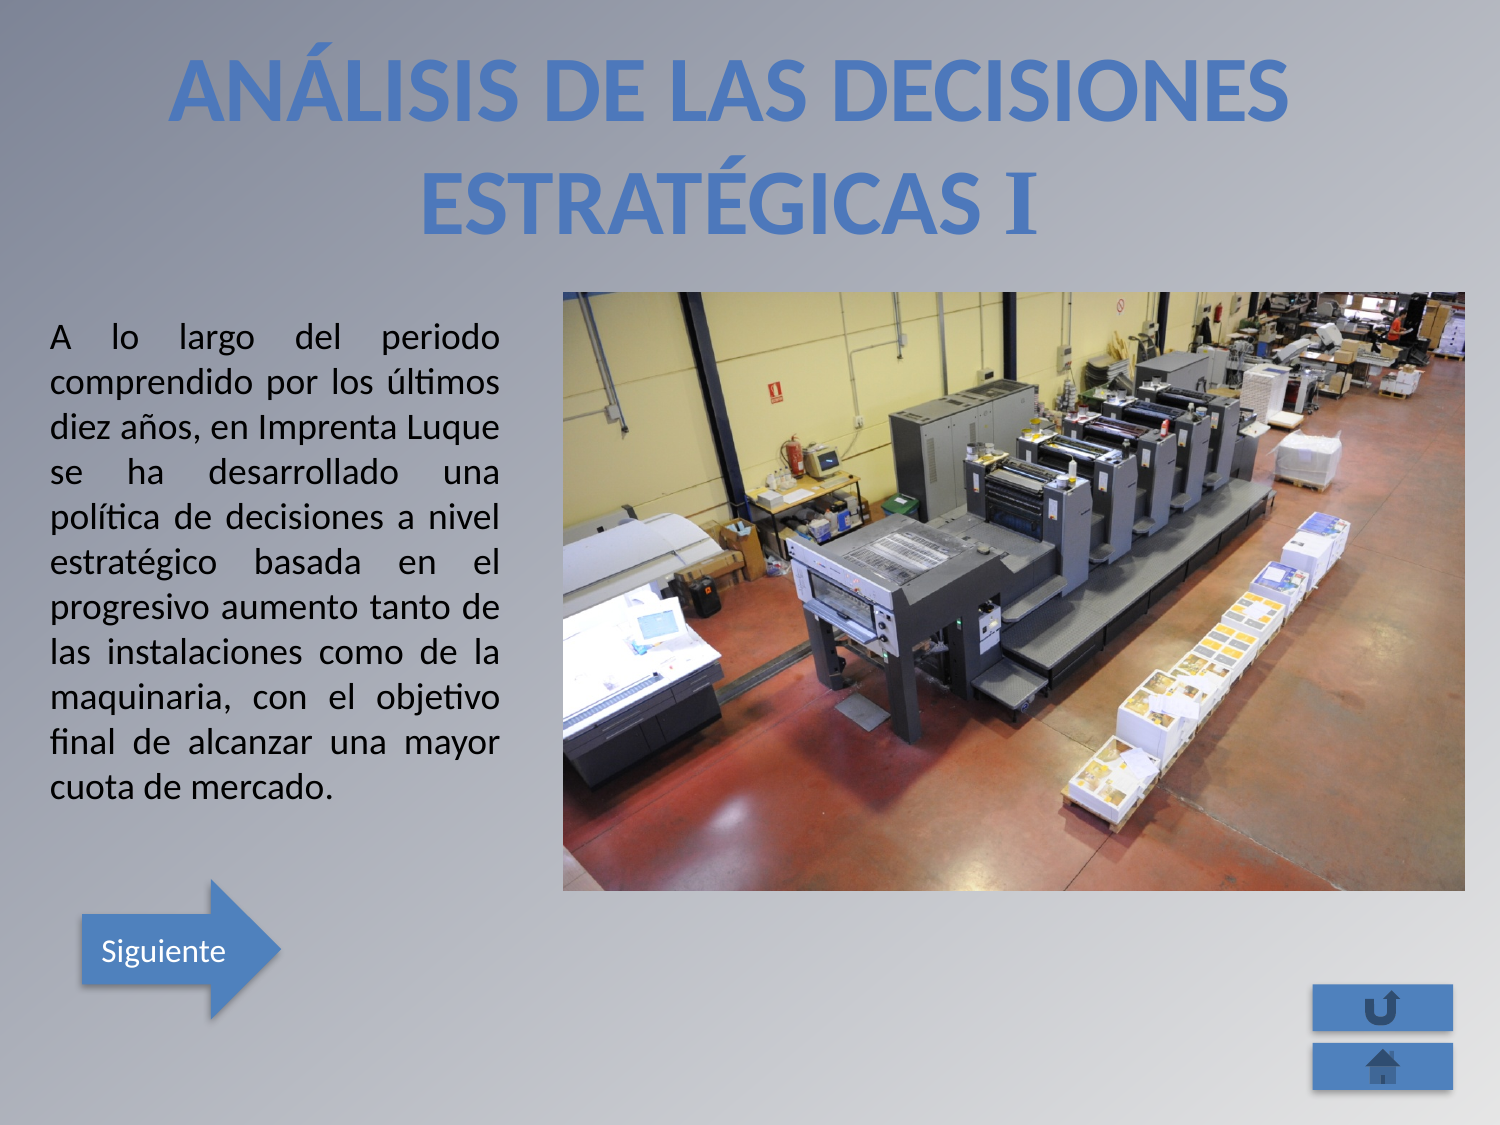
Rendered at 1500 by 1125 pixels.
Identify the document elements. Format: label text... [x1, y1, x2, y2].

text_box [1310, 982, 1455, 1033]
text_box [1310, 1041, 1455, 1092]
text_box Siguiente [79, 899, 284, 1022]
title Análisis de las Decisiones Estratégicas I [117, 46, 1343, 235]
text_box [34, 292, 1465, 891]
